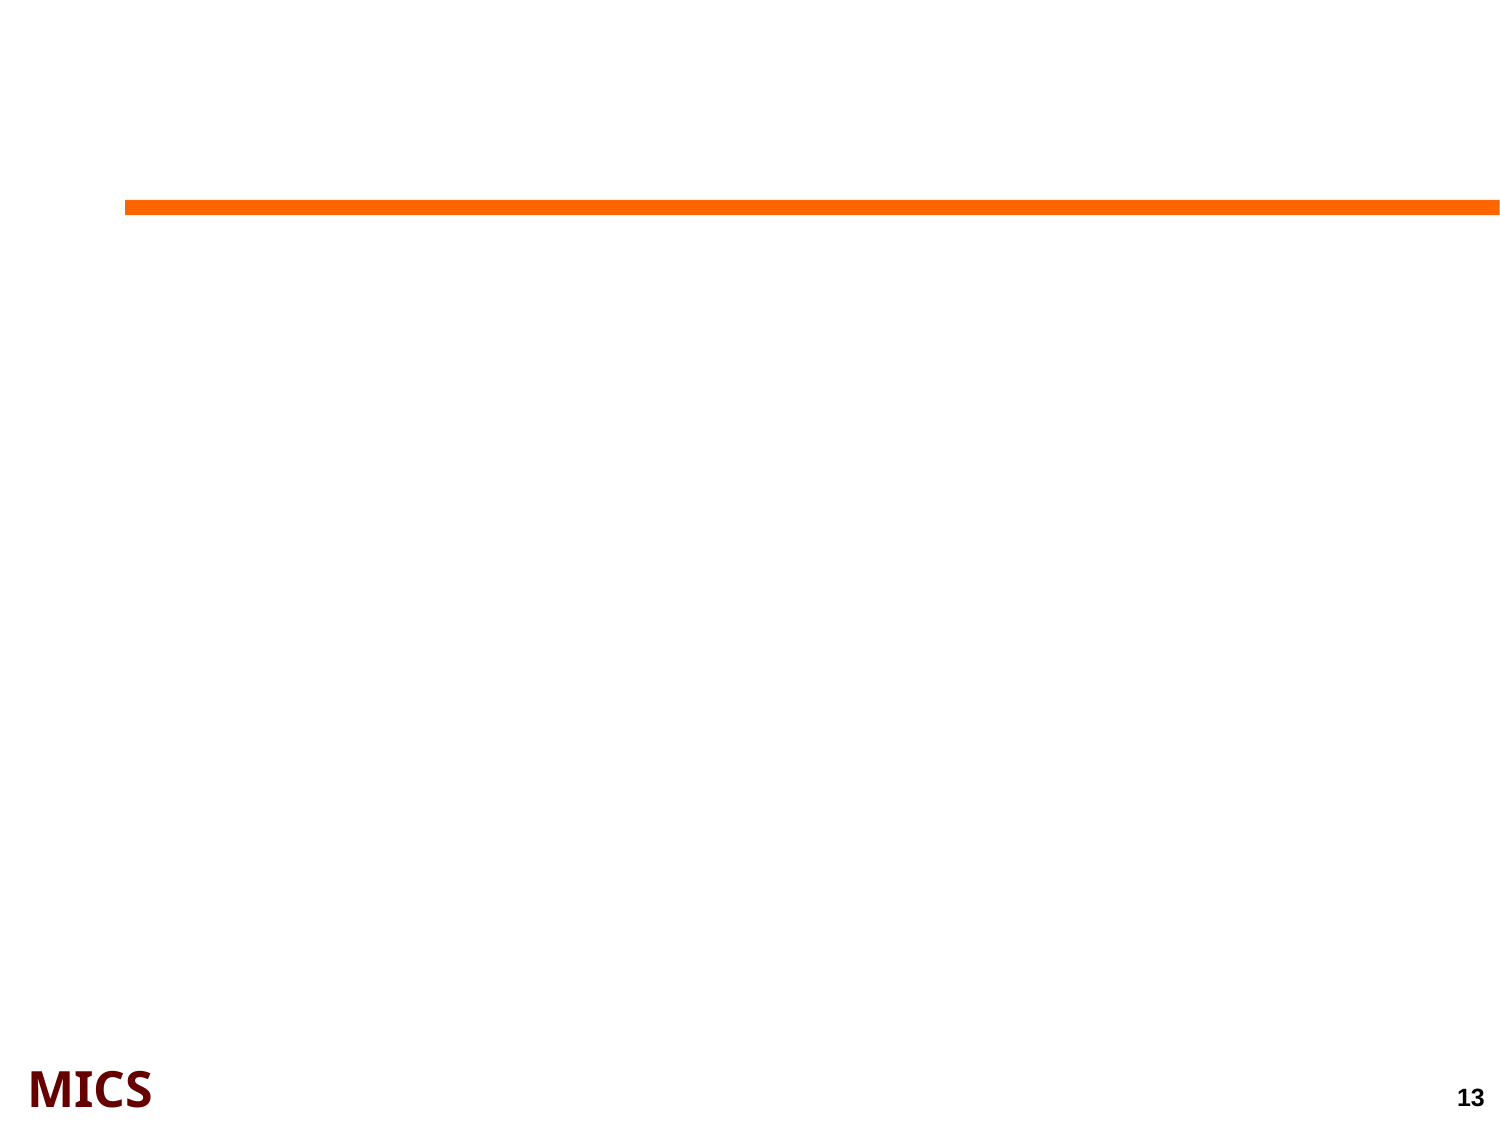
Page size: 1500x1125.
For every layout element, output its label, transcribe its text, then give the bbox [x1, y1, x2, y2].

slide_number 13 [1425, 1067, 1500, 1125]
